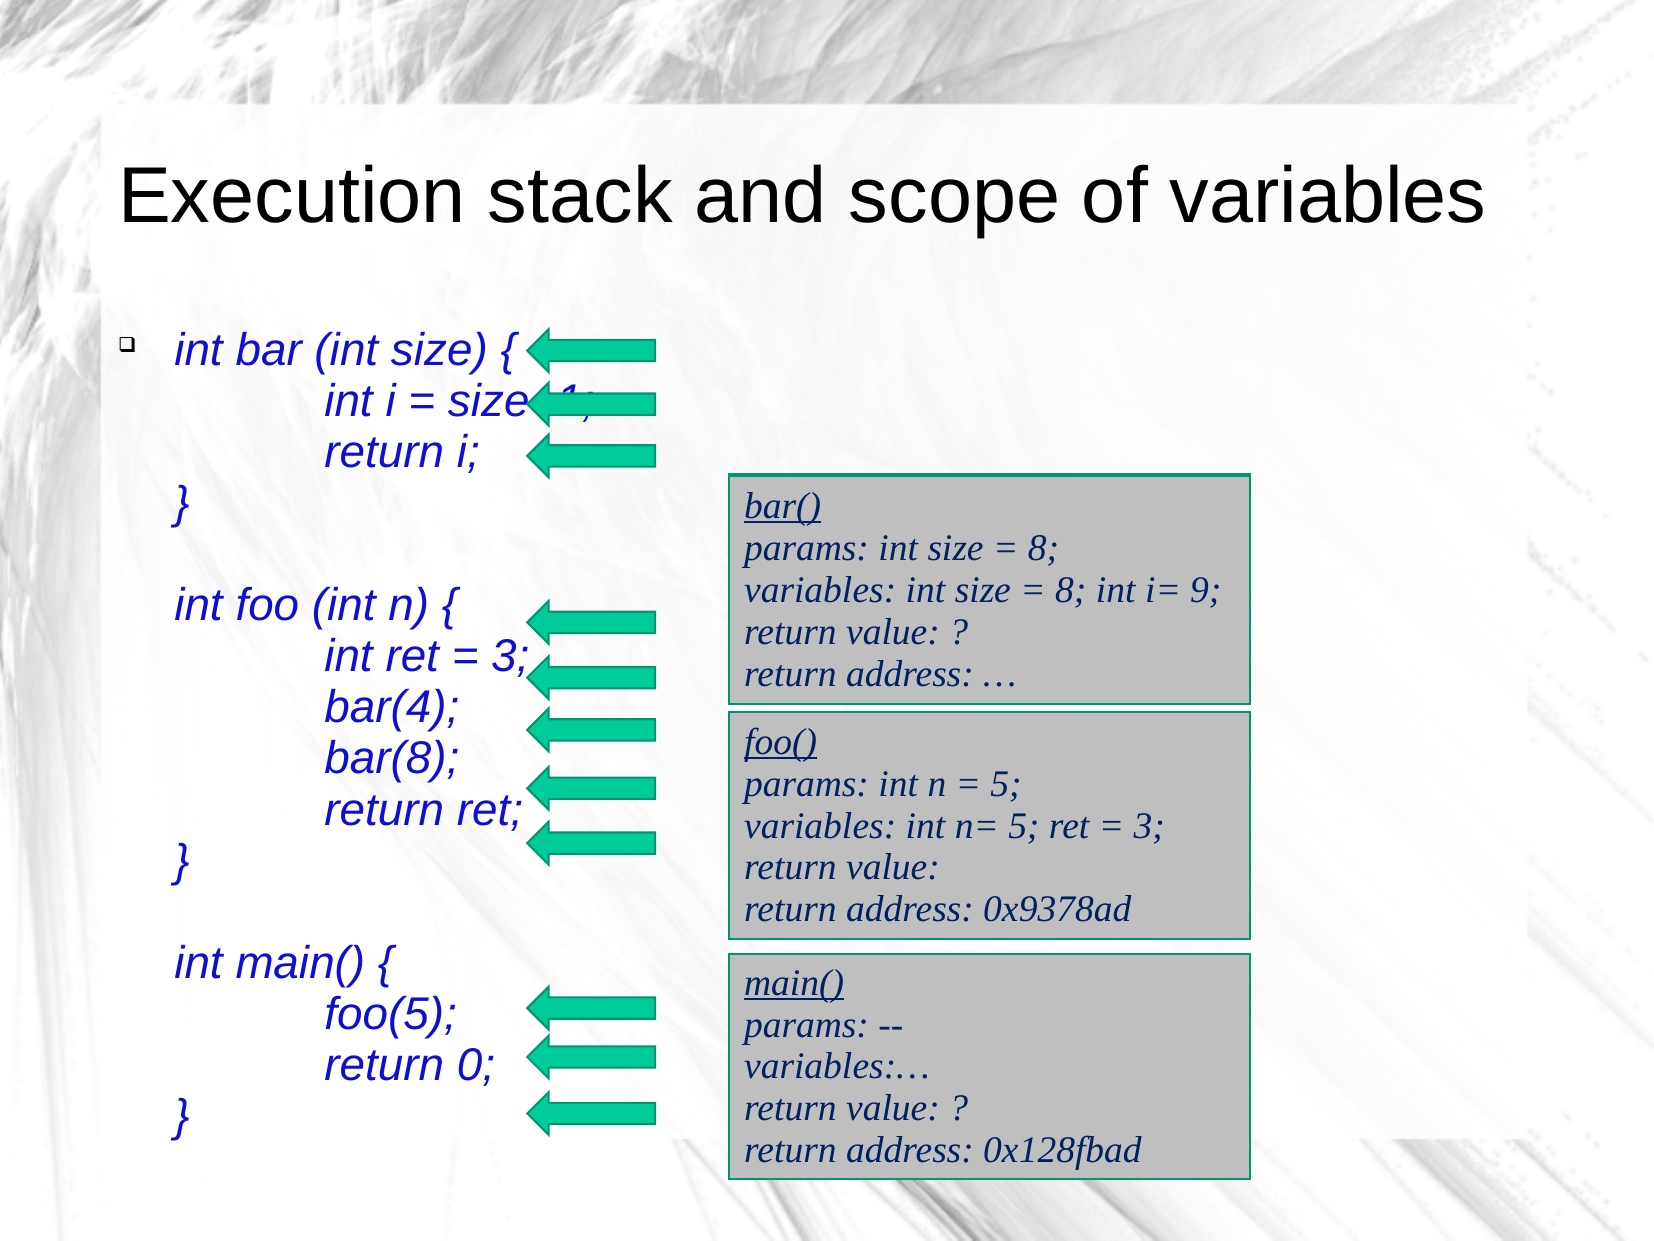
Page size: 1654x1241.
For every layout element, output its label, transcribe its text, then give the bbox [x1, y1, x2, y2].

text_box [525, 653, 657, 702]
text_box [525, 432, 657, 480]
text_box foo() params: int n = 5; variables: int n= 5; ret = 3; return value: return address: 0x9378ad [728, 711, 1251, 940]
list int bar (int size) { int i = size+1; return i; } int foo (int n) { int ret = 3; bar(4); bar(8); return ret; } int main() { foo(5); return 0; } [118, 319, 1571, 1180]
text_box [525, 326, 657, 375]
picture [0, 0, 1654, 1241]
text_box main() params: -- variables:… return value: ? return address: 0x128fbad [728, 953, 1251, 1180]
text_box [525, 706, 657, 754]
text_box [525, 819, 657, 868]
text_box [525, 764, 657, 813]
text_box [525, 984, 657, 1032]
text_box bar() params: int size = 8; variables: int size = 8; int i= 9; return value: ? return address: … [728, 475, 1251, 705]
text_box [525, 380, 657, 428]
text_box [525, 1033, 657, 1081]
text_box [525, 1089, 657, 1138]
text_box Execution stack and scope of variables [118, 93, 1535, 299]
text_box [525, 598, 657, 647]
